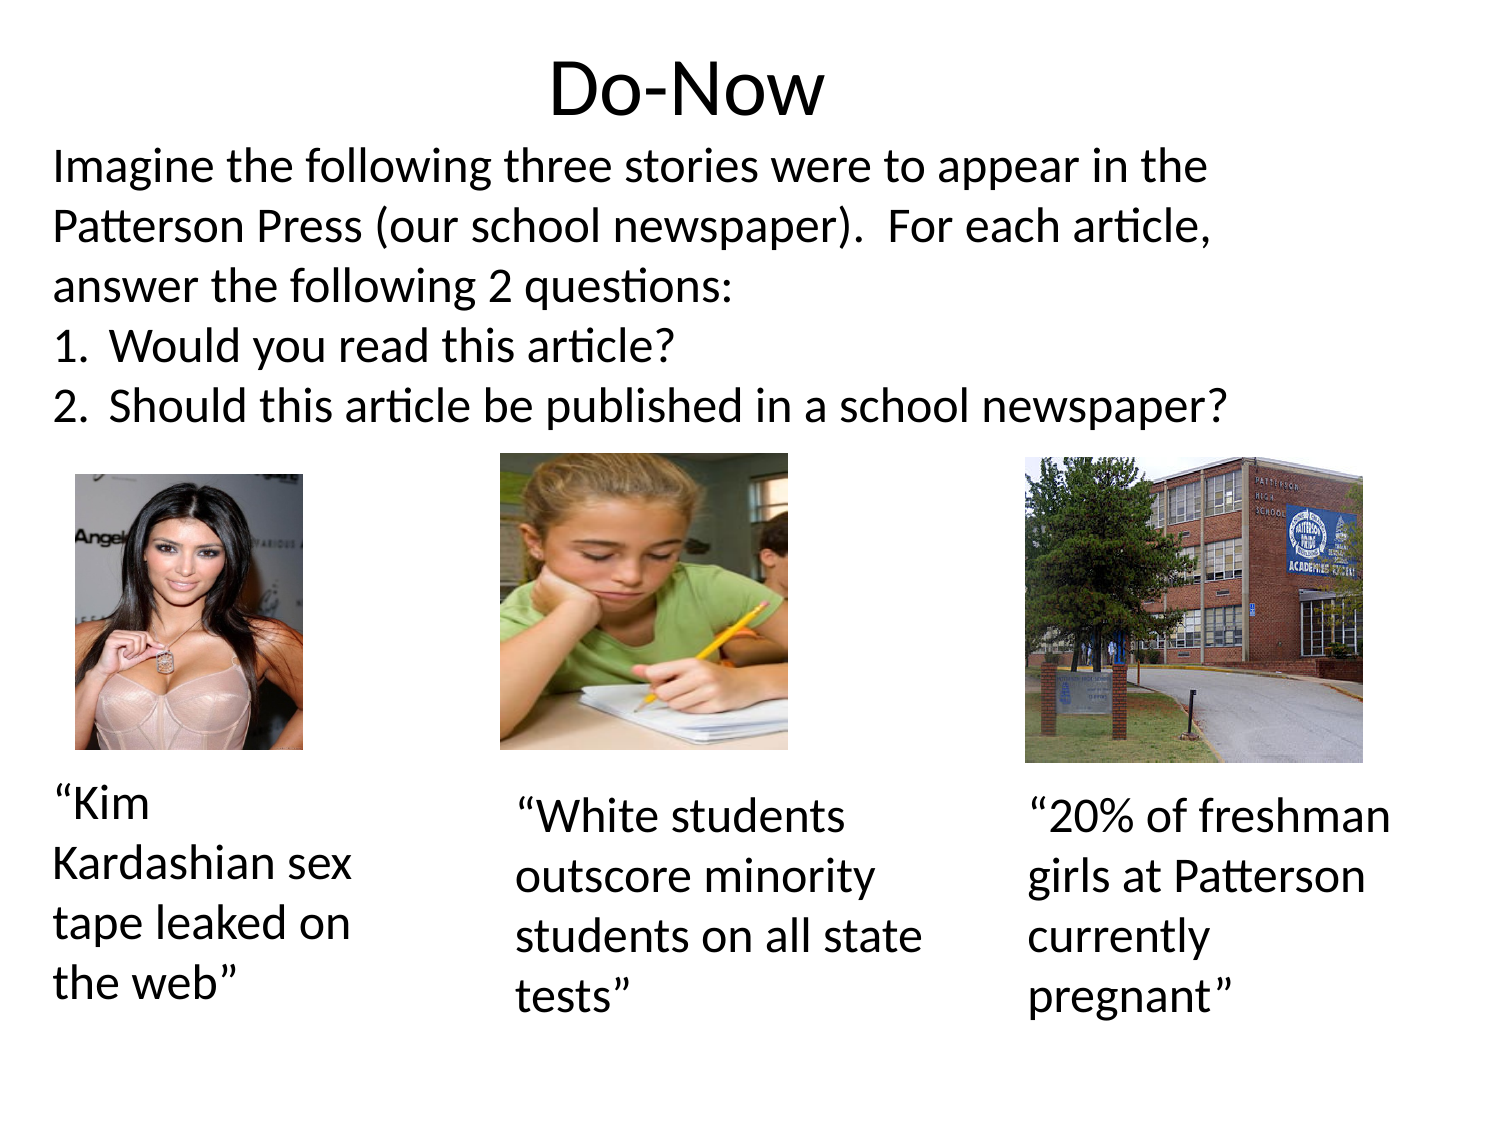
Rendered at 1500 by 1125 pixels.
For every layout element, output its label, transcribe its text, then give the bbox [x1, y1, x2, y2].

picture [74, 474, 303, 751]
text_box “20% of freshman girls at Patterson currently pregnant” [1012, 774, 1438, 1030]
picture [1024, 457, 1363, 763]
text_box “Kim Kardashian sex tape leaked on the web” [37, 762, 400, 1018]
picture [499, 453, 788, 751]
text_box Do-Now Imagine the following three stories were to appear in the Patterson Press (our school newspaper). For each article, answer the following 2 questions: Would you read this article? Should this article be published in a school newspaper? [37, 24, 1338, 440]
text_box “White students outscore minority students on all state tests” [499, 774, 950, 1030]
